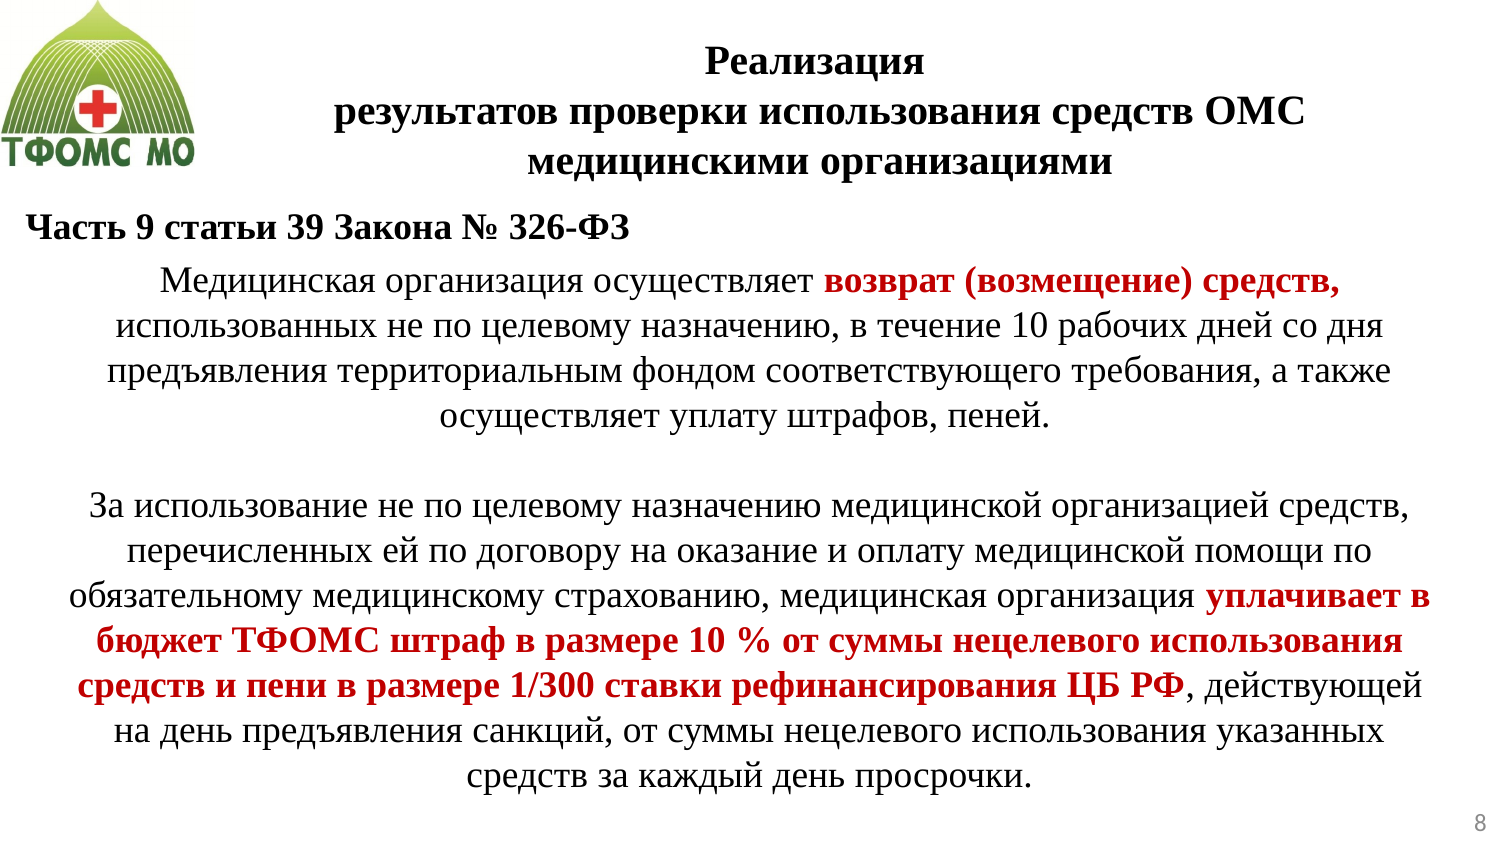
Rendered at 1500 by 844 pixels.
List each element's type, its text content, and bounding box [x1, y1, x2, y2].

slide_number 8 [1459, 798, 1500, 844]
picture [0, 0, 196, 167]
text_box Часть 9 статьи 39 Закона № 326-ФЗ [10, 194, 668, 255]
text_box Медицинская организация осуществляет возврат (возмещение) средств, использованных не по целевому назначению, в течение 10 рабочих дней со дня предъявления территориальным фондом соответствующего требования, а также осуществляет уплату штрафов, пеней. За использование не по целевому назначению медицинской организацией средств, перечисленных ей по договору на оказание и оплату медицинской помощи по обязательному медицинскому страхованию, медицинская организация уплачивает в бюджет ТФОМС штраф в размере 10 % от суммы нецелевого использования средств и пени в размере 1/300 ставки рефинансирования ЦБ РФ, действующей на день предъявления санкций, от суммы нецелевого использования указанных средств за каждый день просрочки. [41, 247, 1459, 844]
text_box Реализация результатов проверки использования средств ОМС медицинскими организациями [264, 25, 1376, 190]
